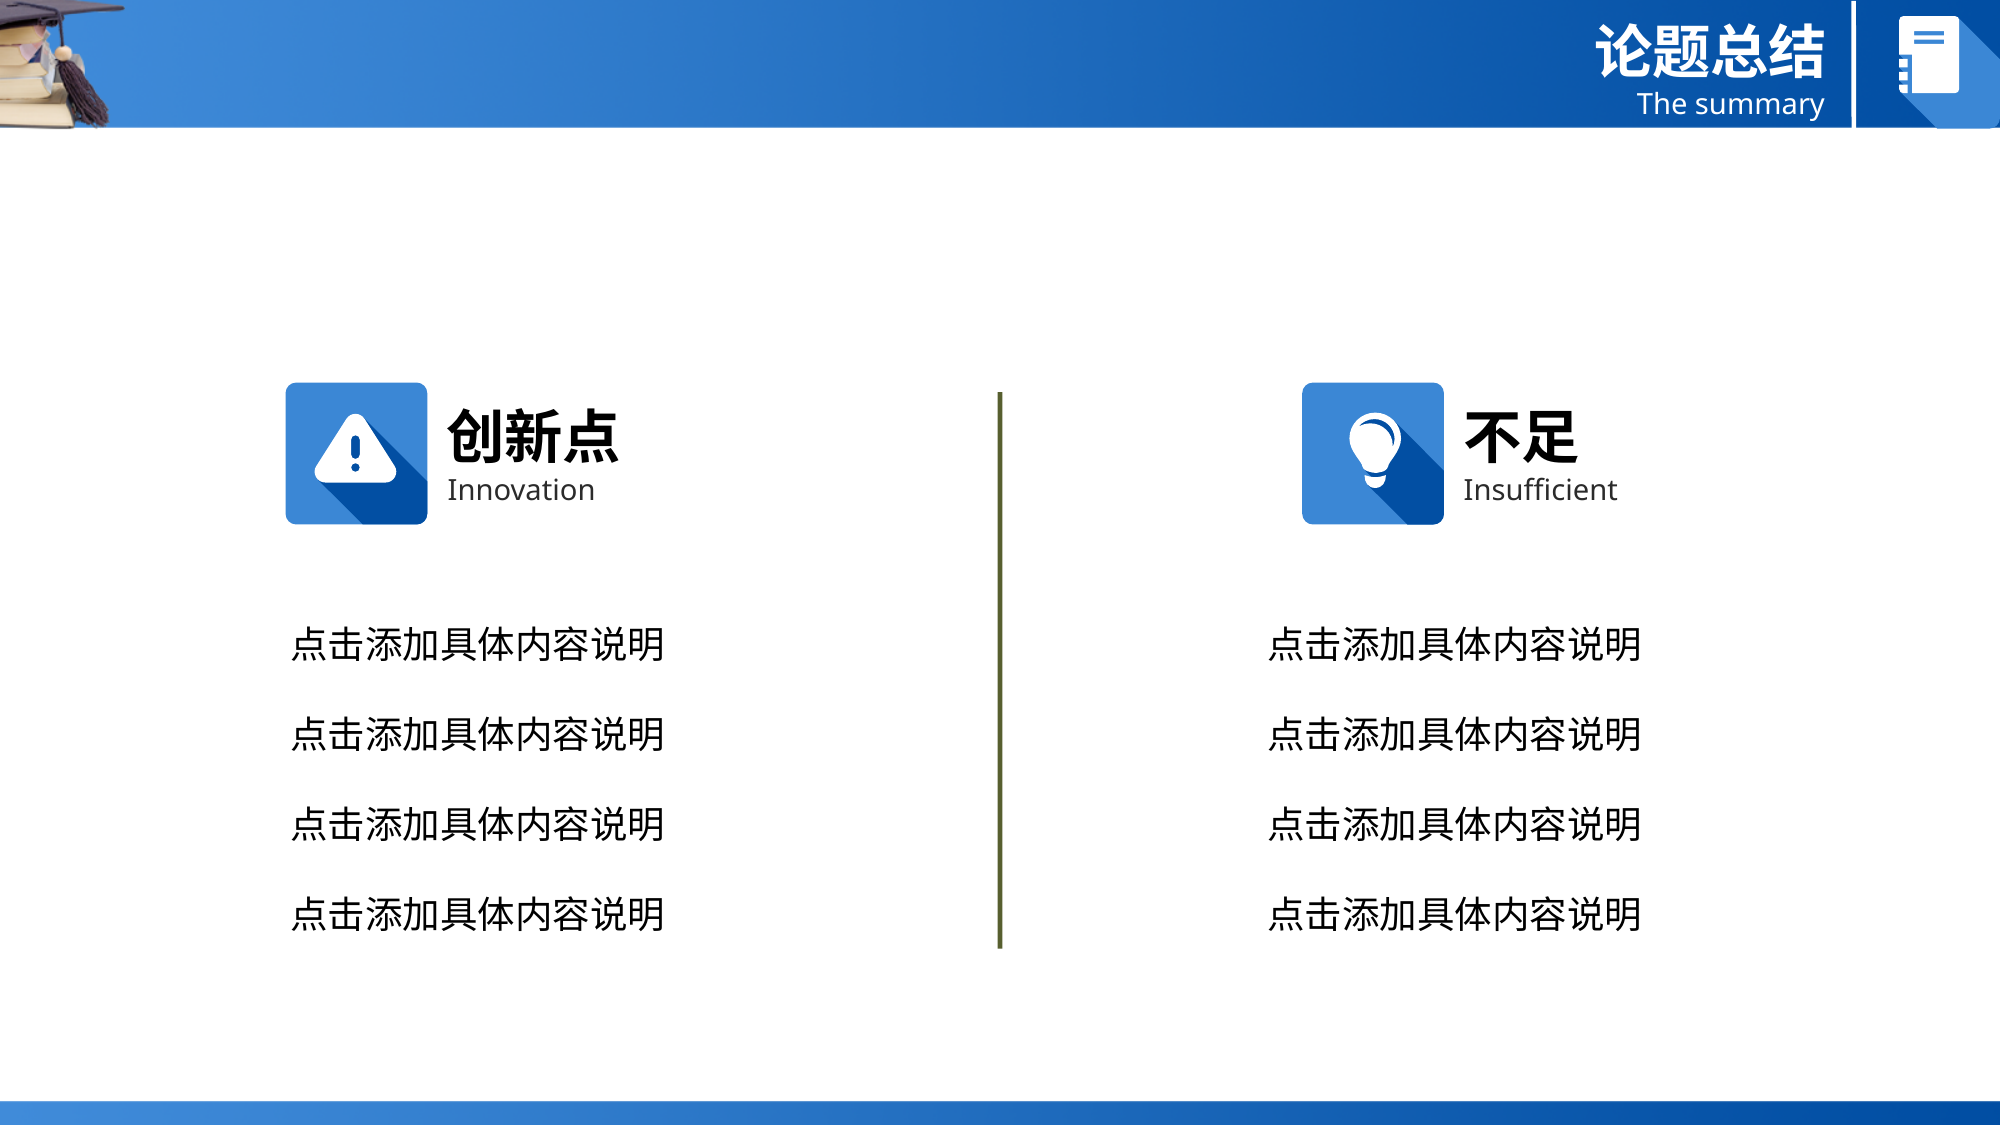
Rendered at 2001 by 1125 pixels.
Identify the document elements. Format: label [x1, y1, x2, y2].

text_box [285, 382, 715, 525]
text_box [1302, 382, 1731, 525]
picture [0, 0, 2000, 1125]
text_box [1898, 15, 2000, 129]
text_box [1559, 7, 1843, 129]
